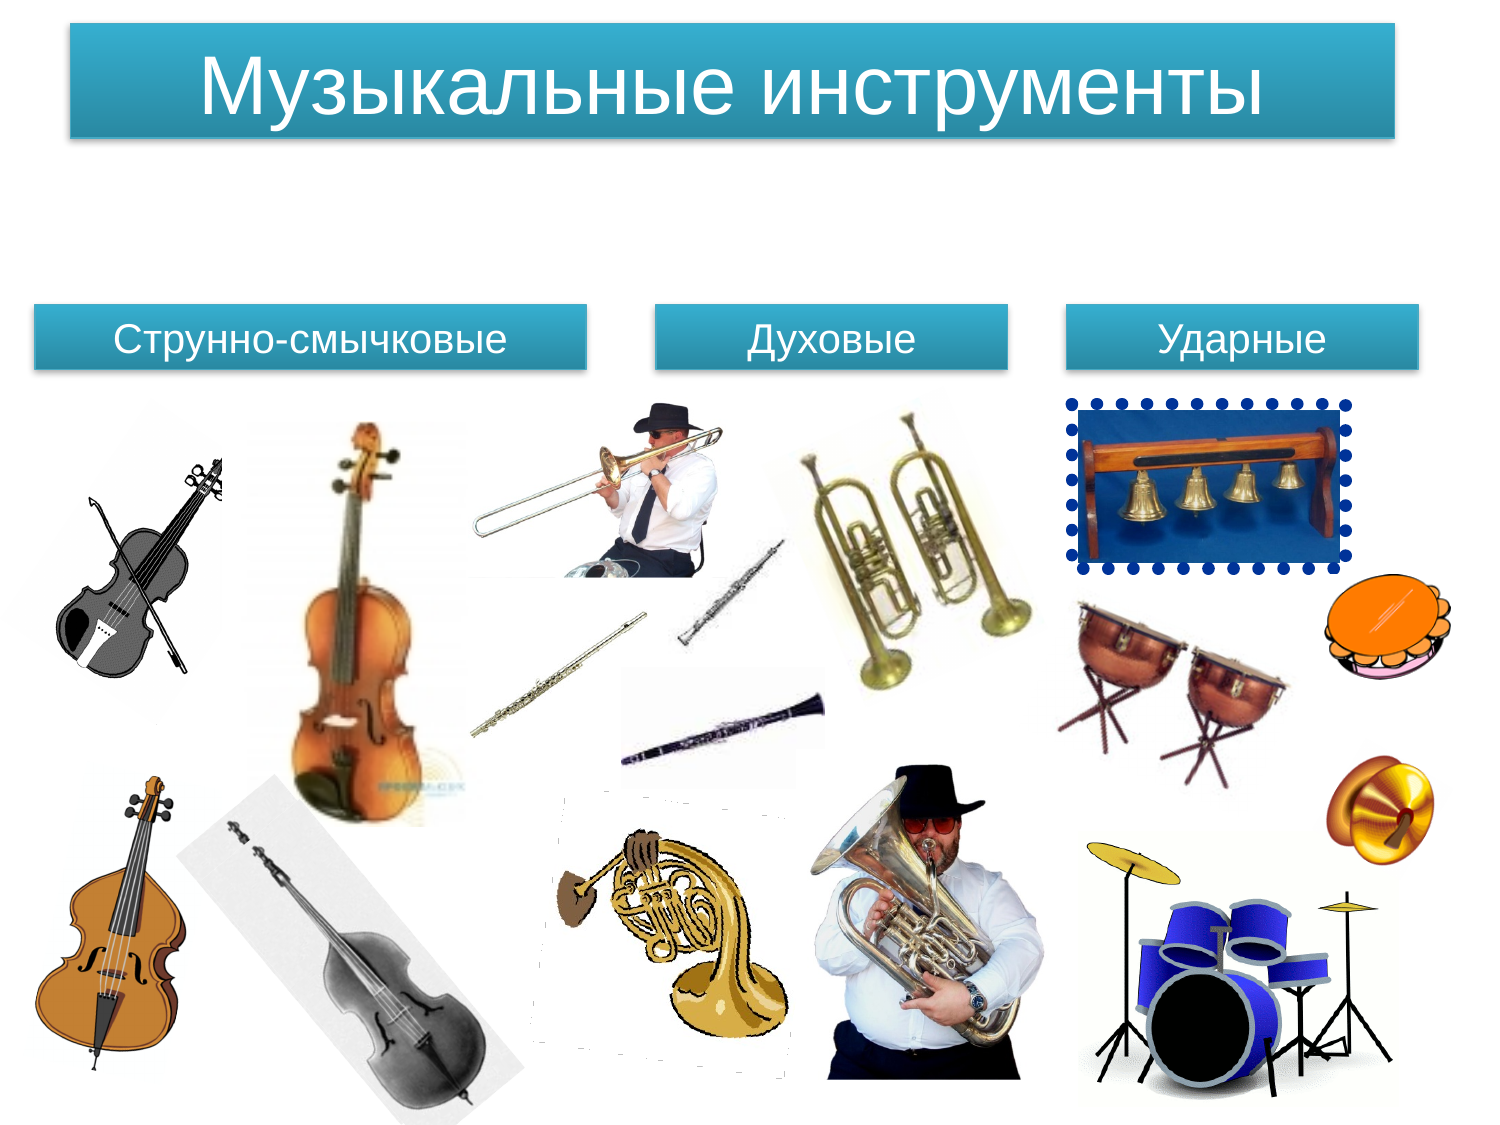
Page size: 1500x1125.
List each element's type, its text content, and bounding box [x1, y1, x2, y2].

text_box Музыкальные инструменты [70, 23, 1395, 139]
text_box Духовые [655, 304, 1008, 370]
text_box Ударные [1066, 304, 1419, 370]
picture [1077, 409, 1340, 563]
picture [1077, 739, 1452, 1108]
text_box Струнно-смычковые [34, 304, 587, 370]
picture [1, 386, 1301, 1125]
picture [1323, 573, 1452, 680]
